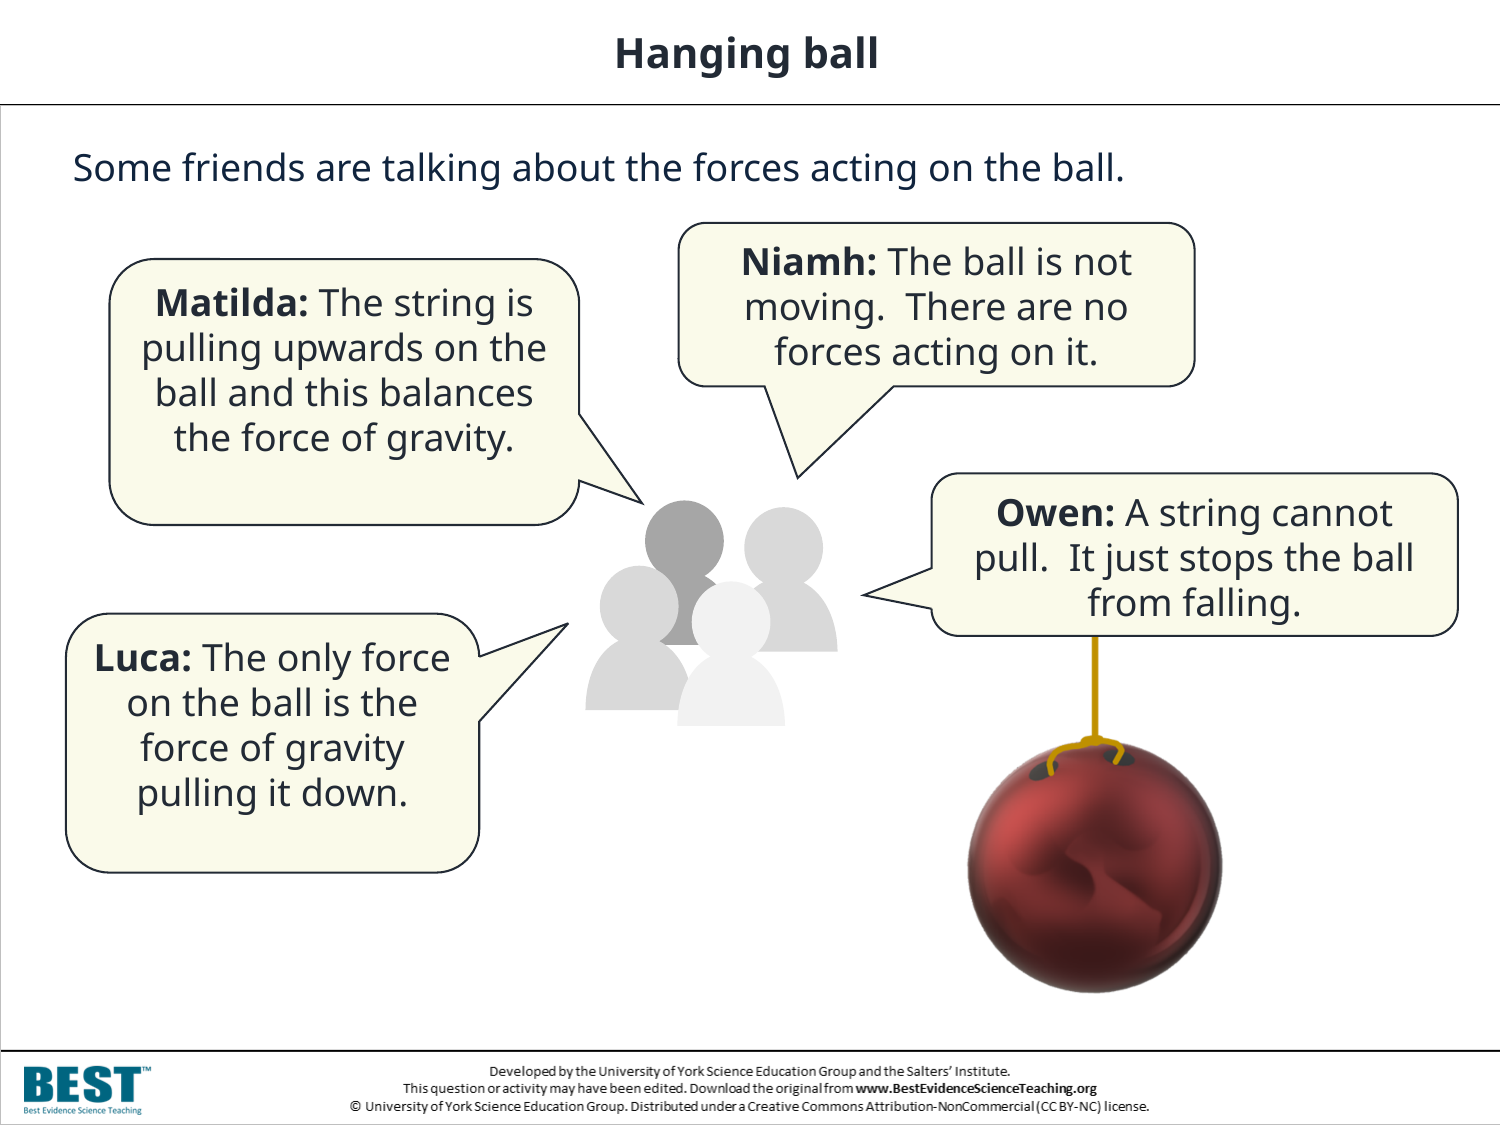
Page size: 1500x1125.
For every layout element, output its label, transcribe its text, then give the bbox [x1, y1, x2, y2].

text_box Hanging ball [23, 4, 1471, 99]
picture [0, 104, 1500, 1125]
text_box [585, 500, 838, 726]
